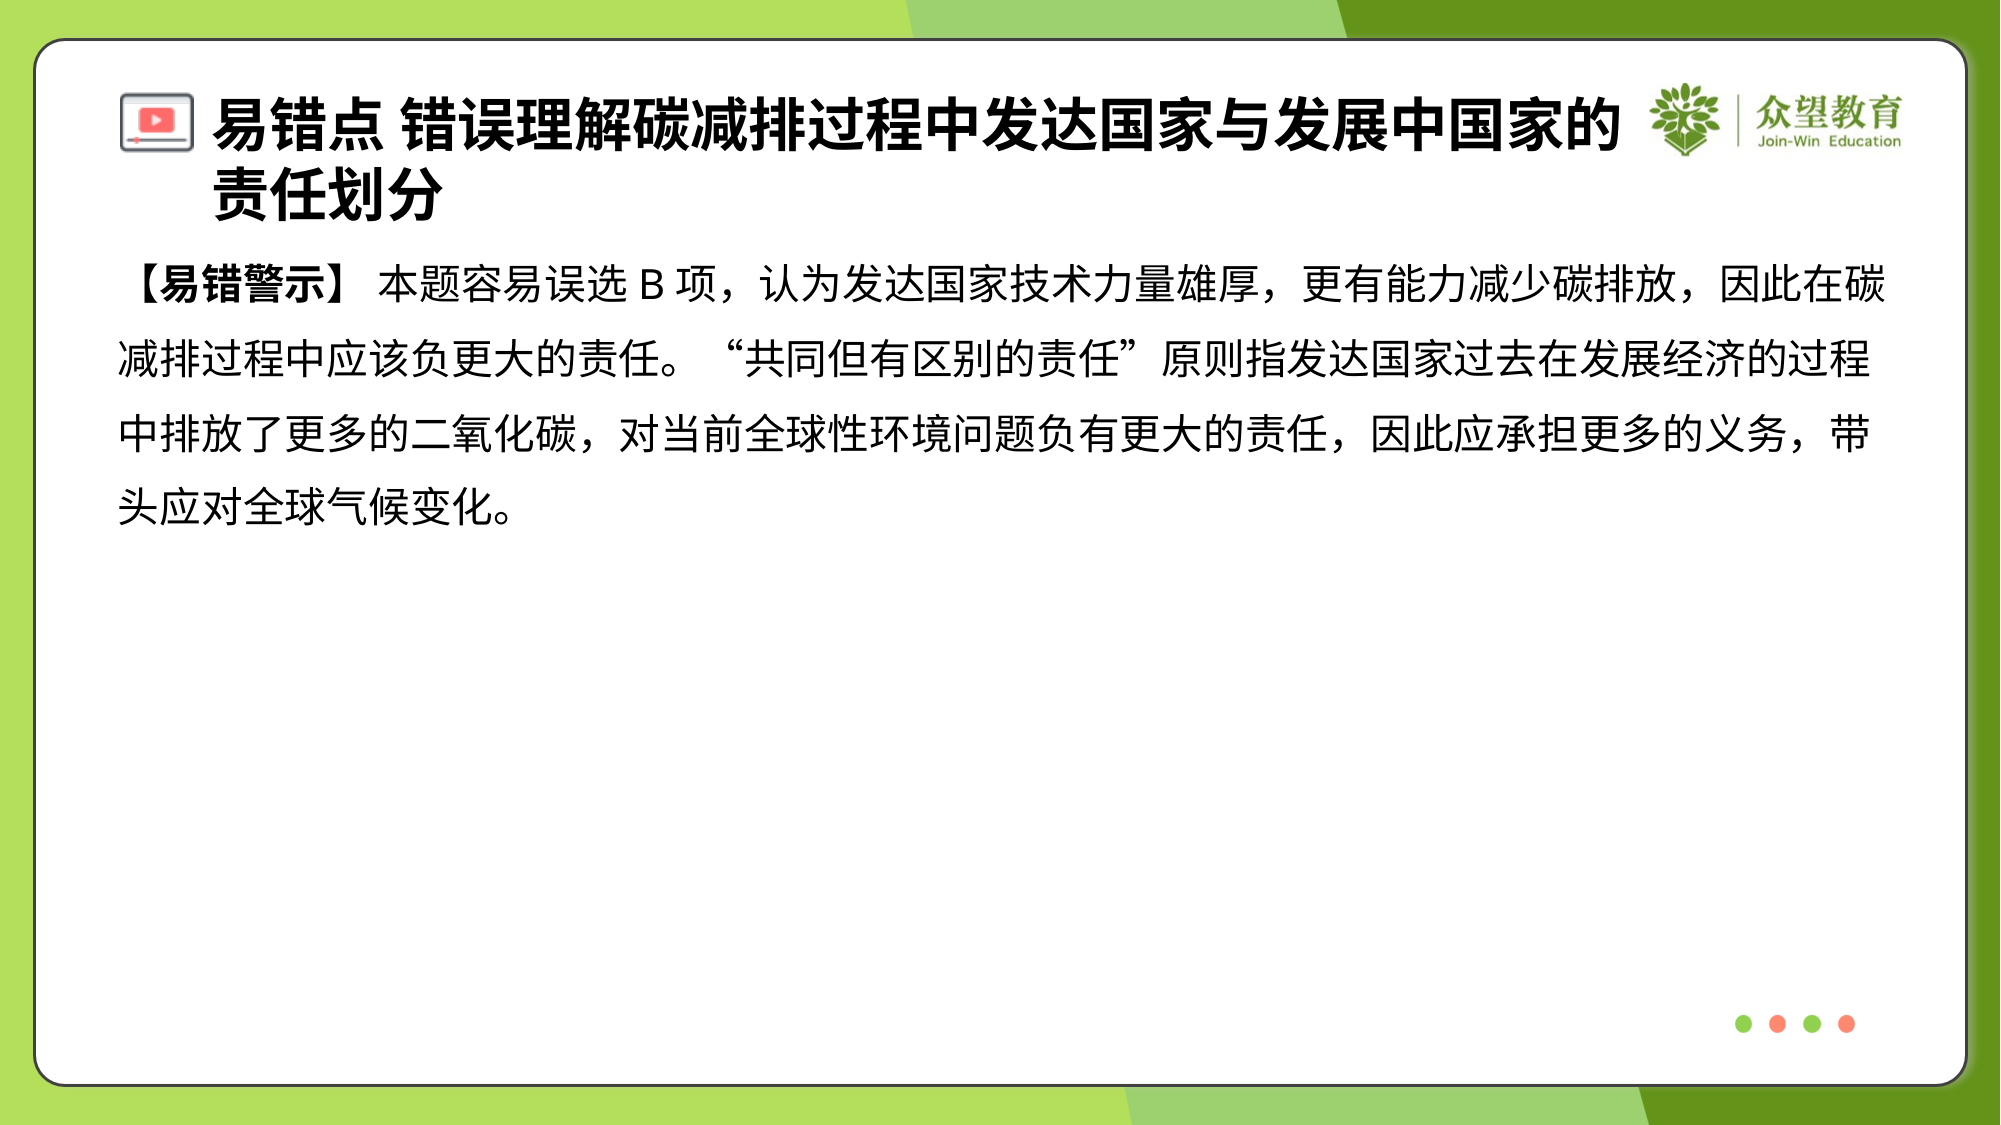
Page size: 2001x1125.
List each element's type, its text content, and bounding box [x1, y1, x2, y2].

picture [0, 0, 2000, 1125]
text_box 【易错警示】 本题容易误选B项，认为发达国家技术力量雄厚，更有能力减少碳排放，因此在碳 减排过程中应该负更大的责任。“共同但有区别的责任”原则指发达国家过去在发展经济的过程 中排放了更多的二氧化碳，对当前全球性环境问题负有更大的责任，因此应承担更多的义务，带 头应对全球气候变化。 [117, 232, 1882, 524]
